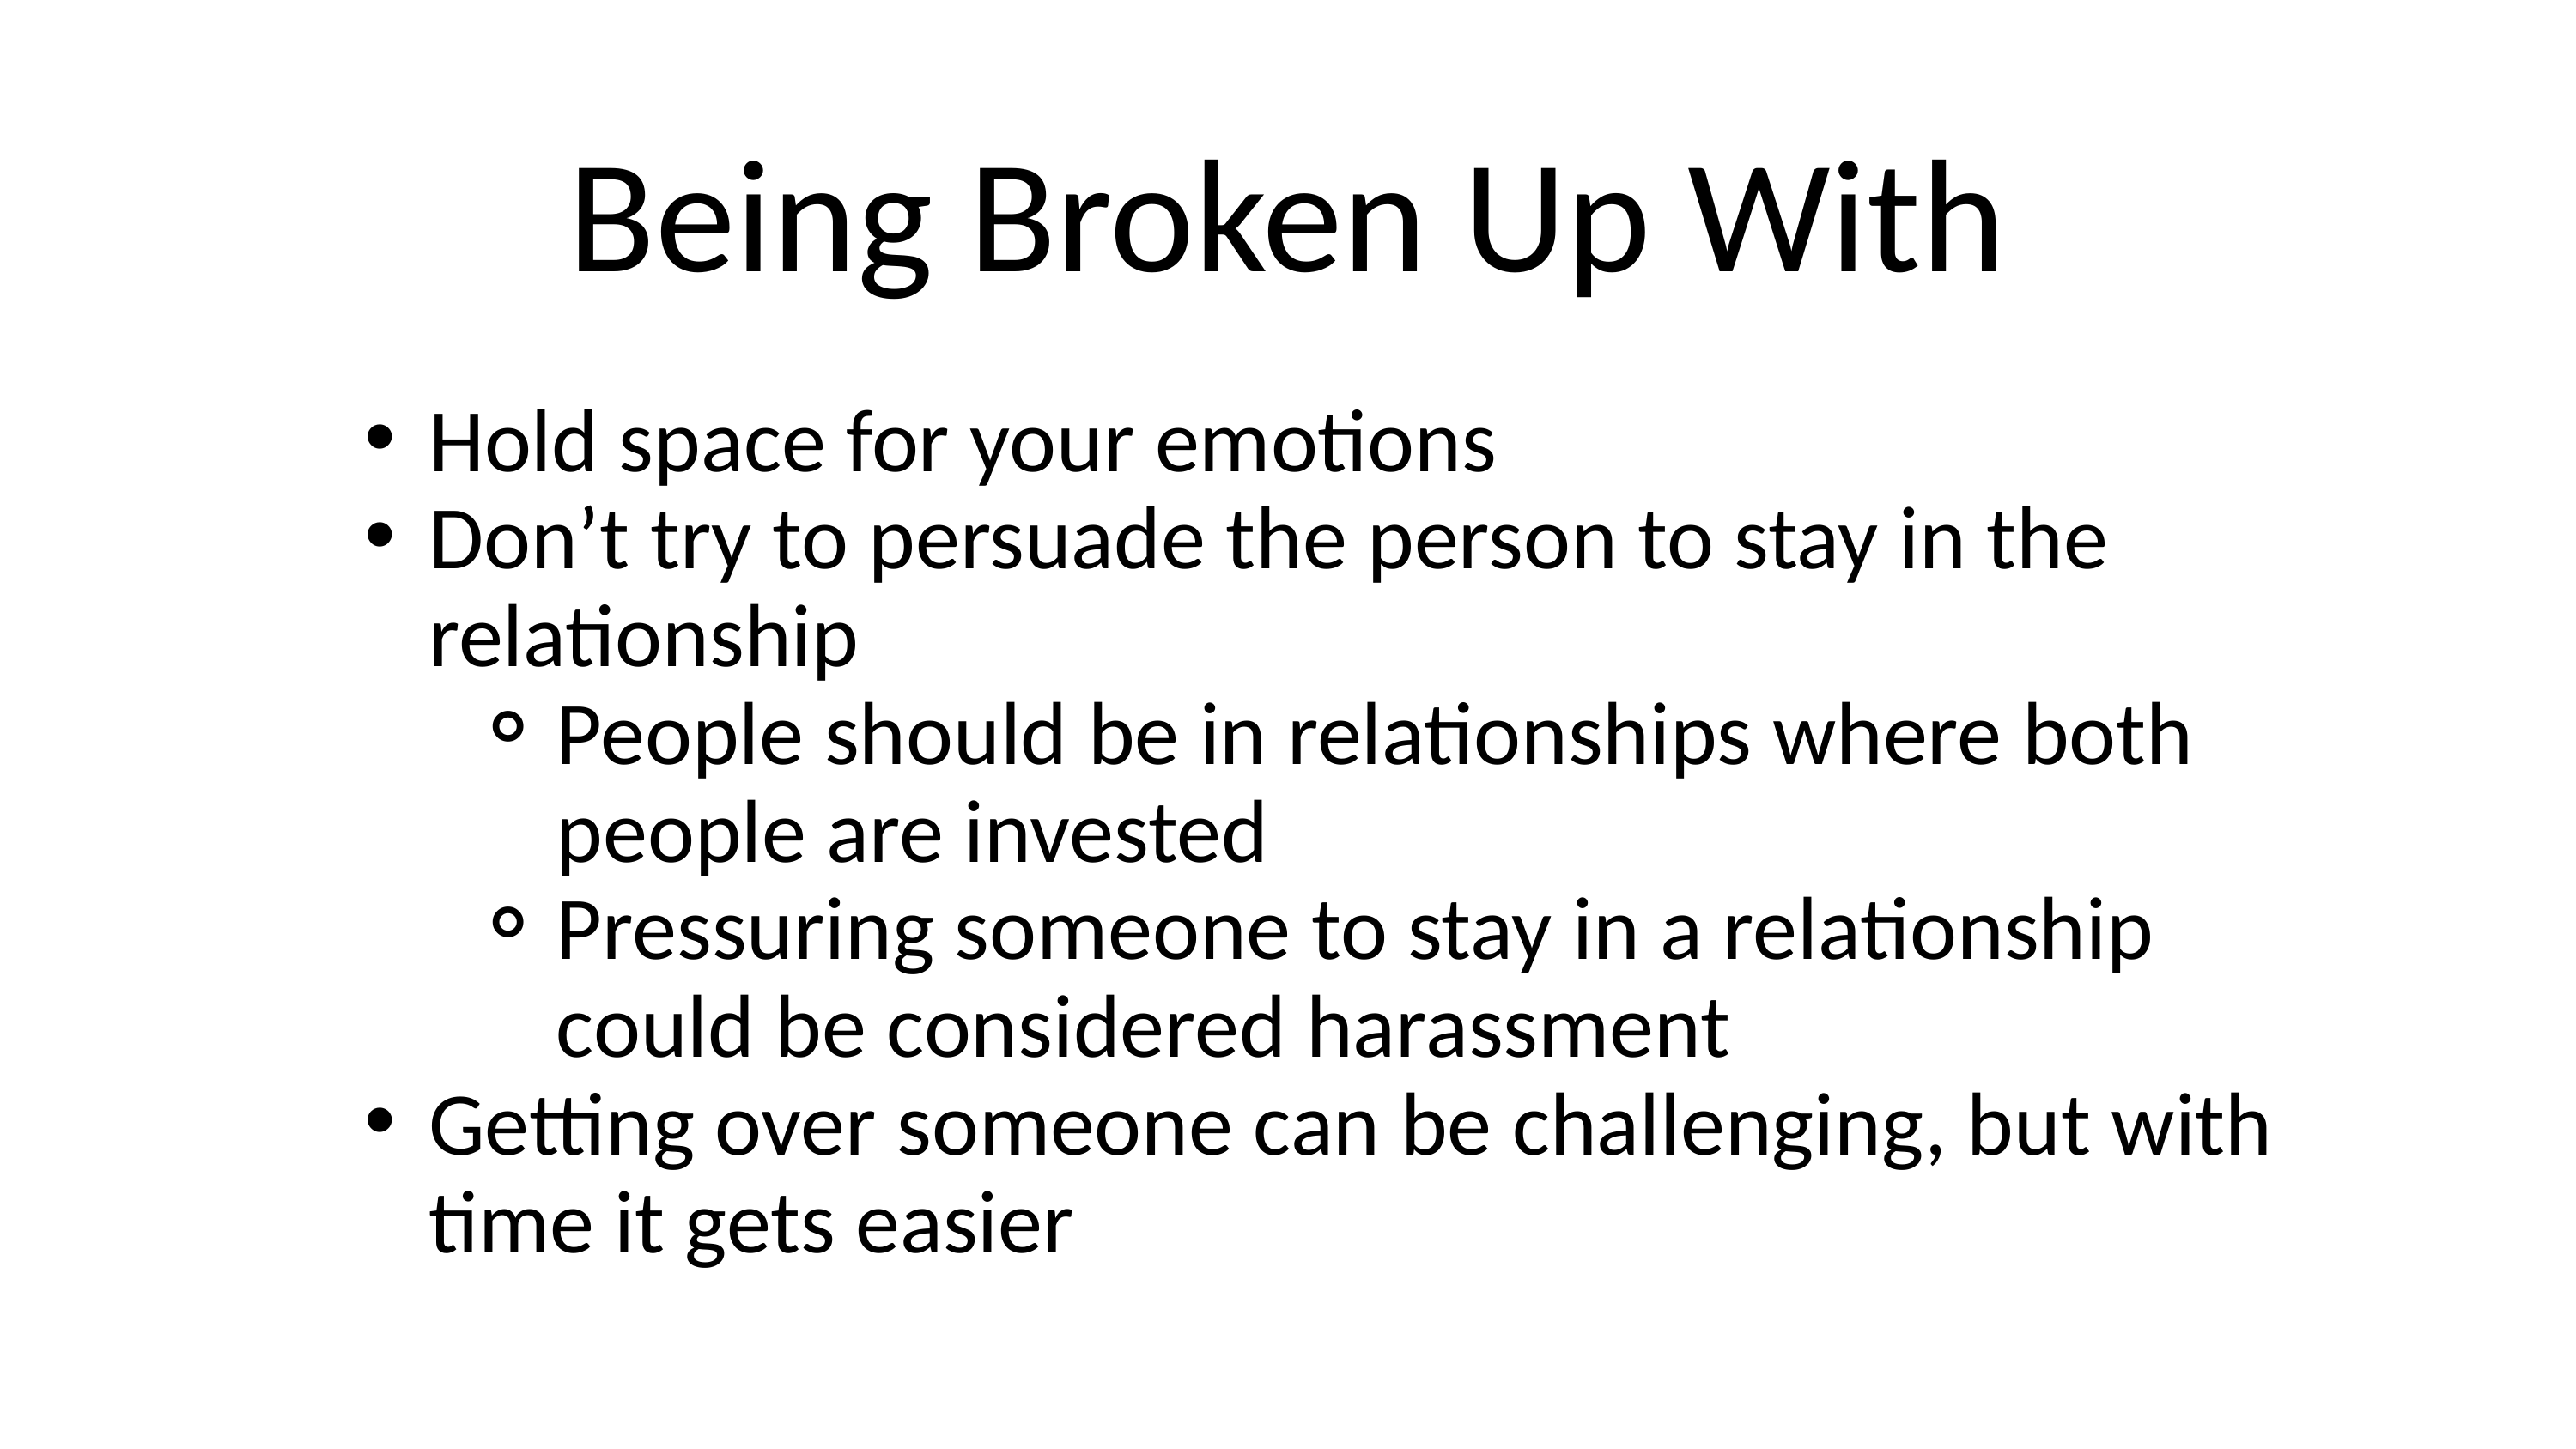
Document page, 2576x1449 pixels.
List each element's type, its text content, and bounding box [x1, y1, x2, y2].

text_box Being Broken Up With [349, 110, 2227, 304]
text_box Hold space for your emotions Don’t try to persuade the person to stay in the relationship People should be in relationships where both people are invested Pressuring someone to stay in a relationship could be considered harassment Getting over someone can be challenging, but with time it gets easier [301, 391, 2275, 1270]
